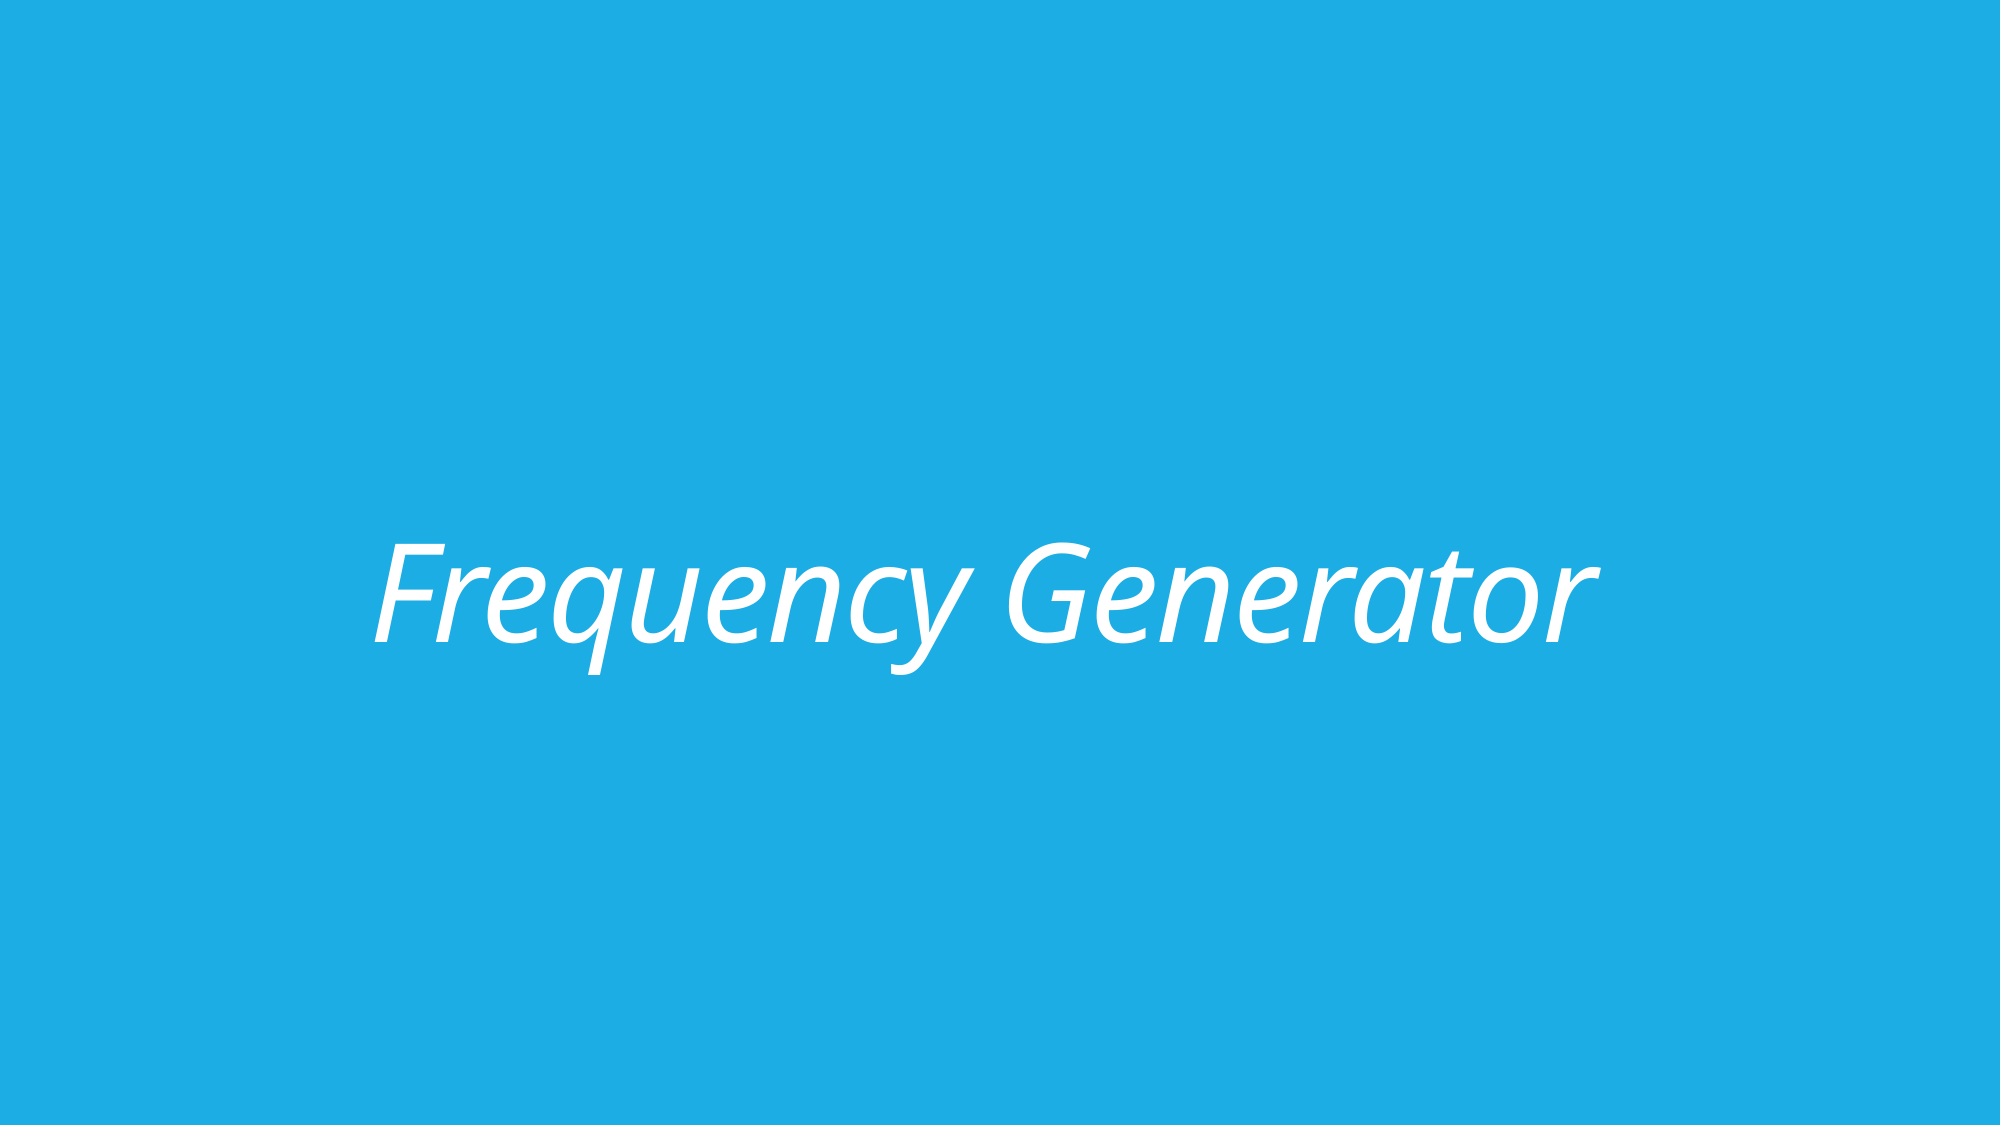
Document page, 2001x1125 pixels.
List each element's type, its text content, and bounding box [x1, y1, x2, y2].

title Frequency Generator [98, 126, 1868, 677]
